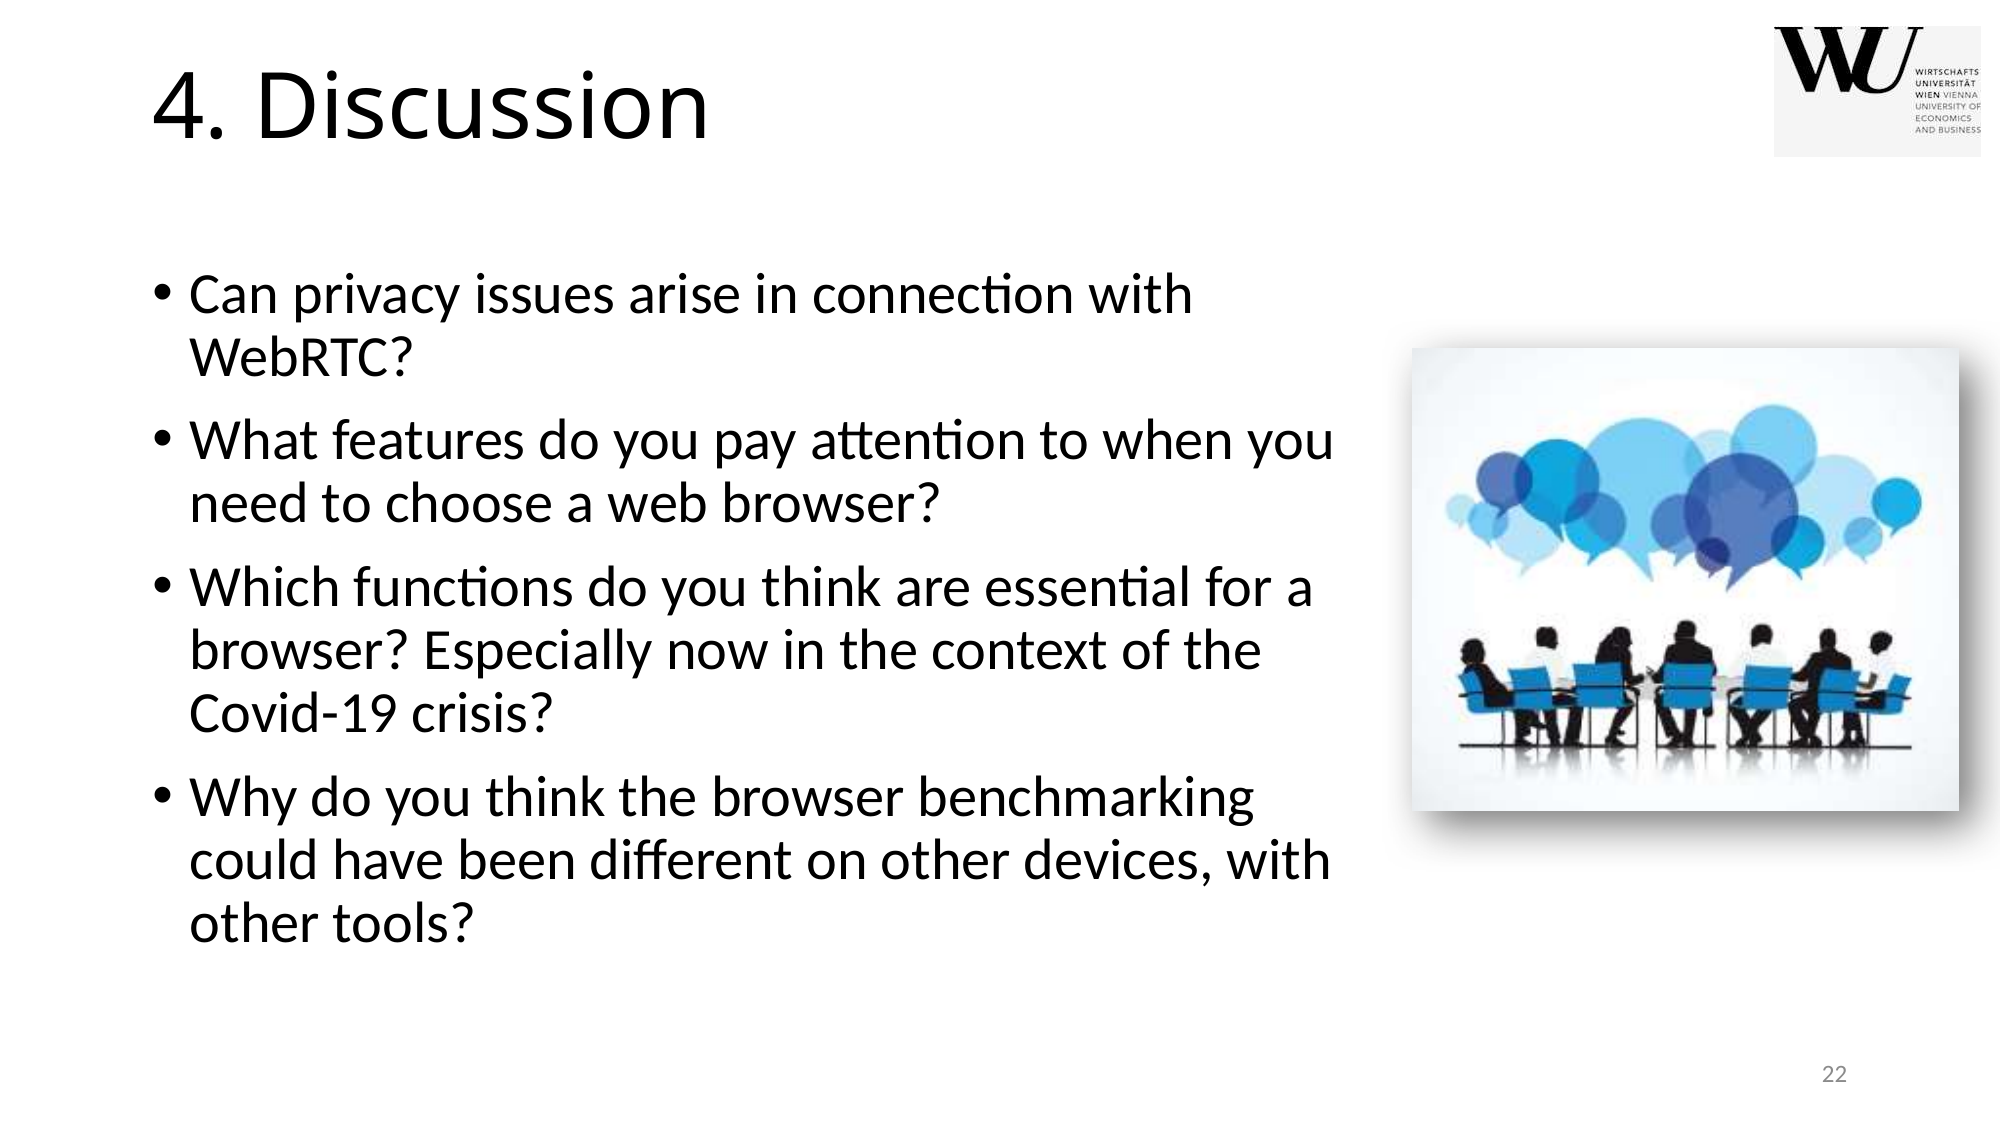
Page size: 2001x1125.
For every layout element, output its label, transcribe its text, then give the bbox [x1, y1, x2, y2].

list Can privacy issues arise in connection with WebRTC? What features do you pay attention to when you need to choose a web browser? Which functions do you think are essential for a browser? Especially now in the context of the Covid-19 crisis? Why do you think the browser benchmarking could have been different on other devices, with other tools? [137, 255, 1371, 1008]
title 4. Discussion [137, 0, 1863, 218]
slide_number 22 [1412, 1042, 1863, 1103]
picture [1774, 26, 1981, 157]
picture [1412, 348, 1959, 811]
